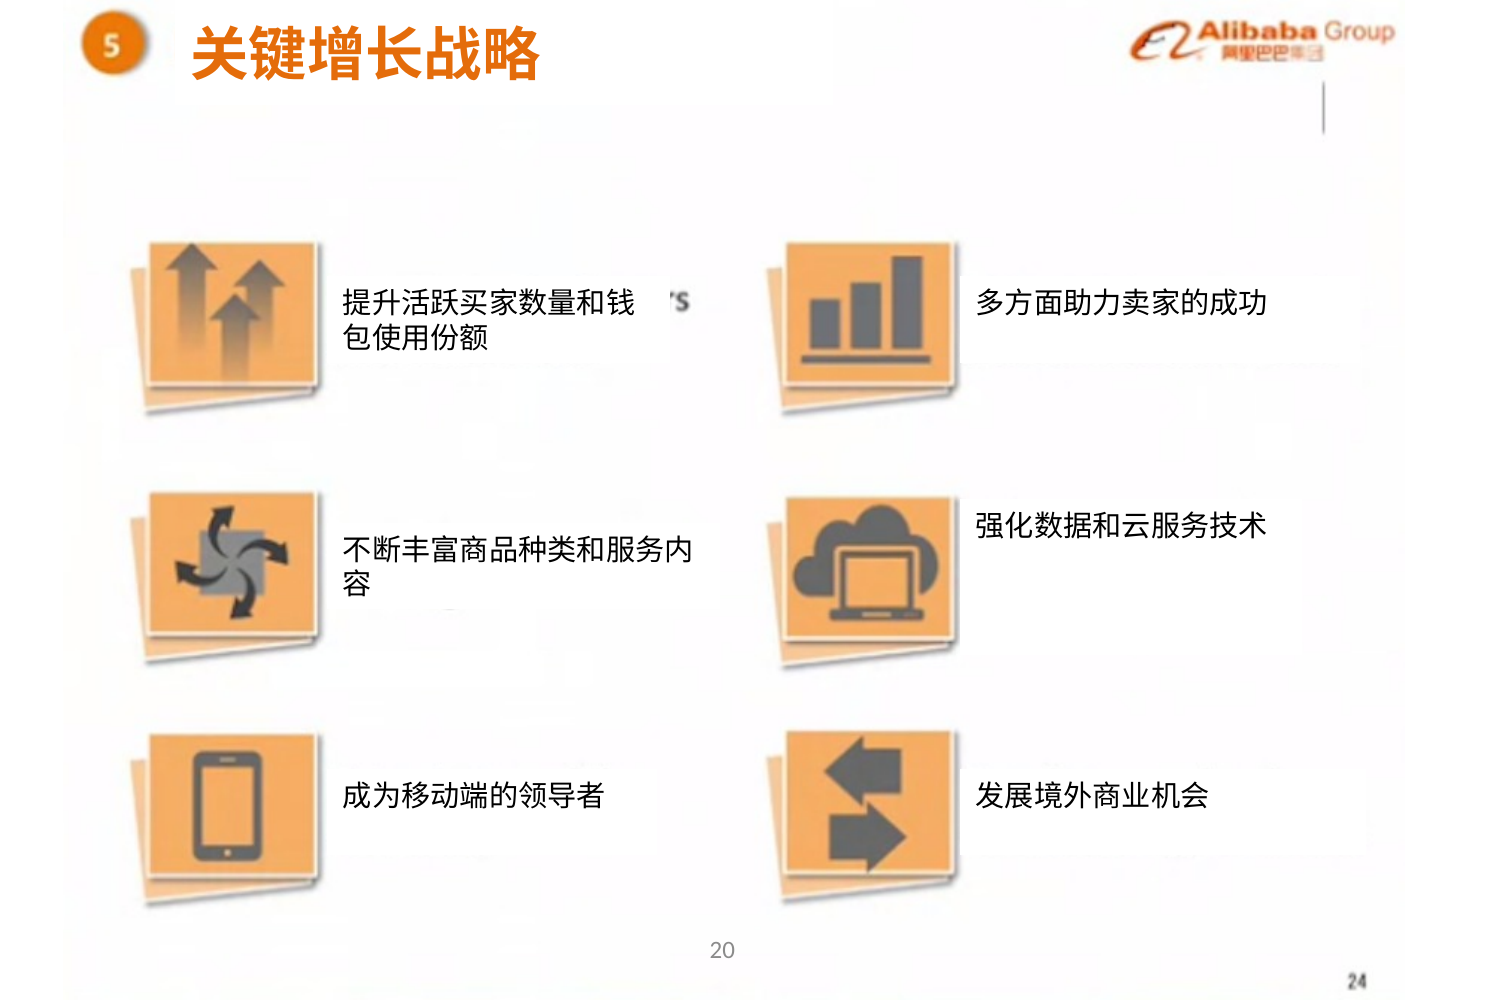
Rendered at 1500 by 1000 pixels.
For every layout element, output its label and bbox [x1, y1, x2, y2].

picture [62, 0, 1405, 1000]
